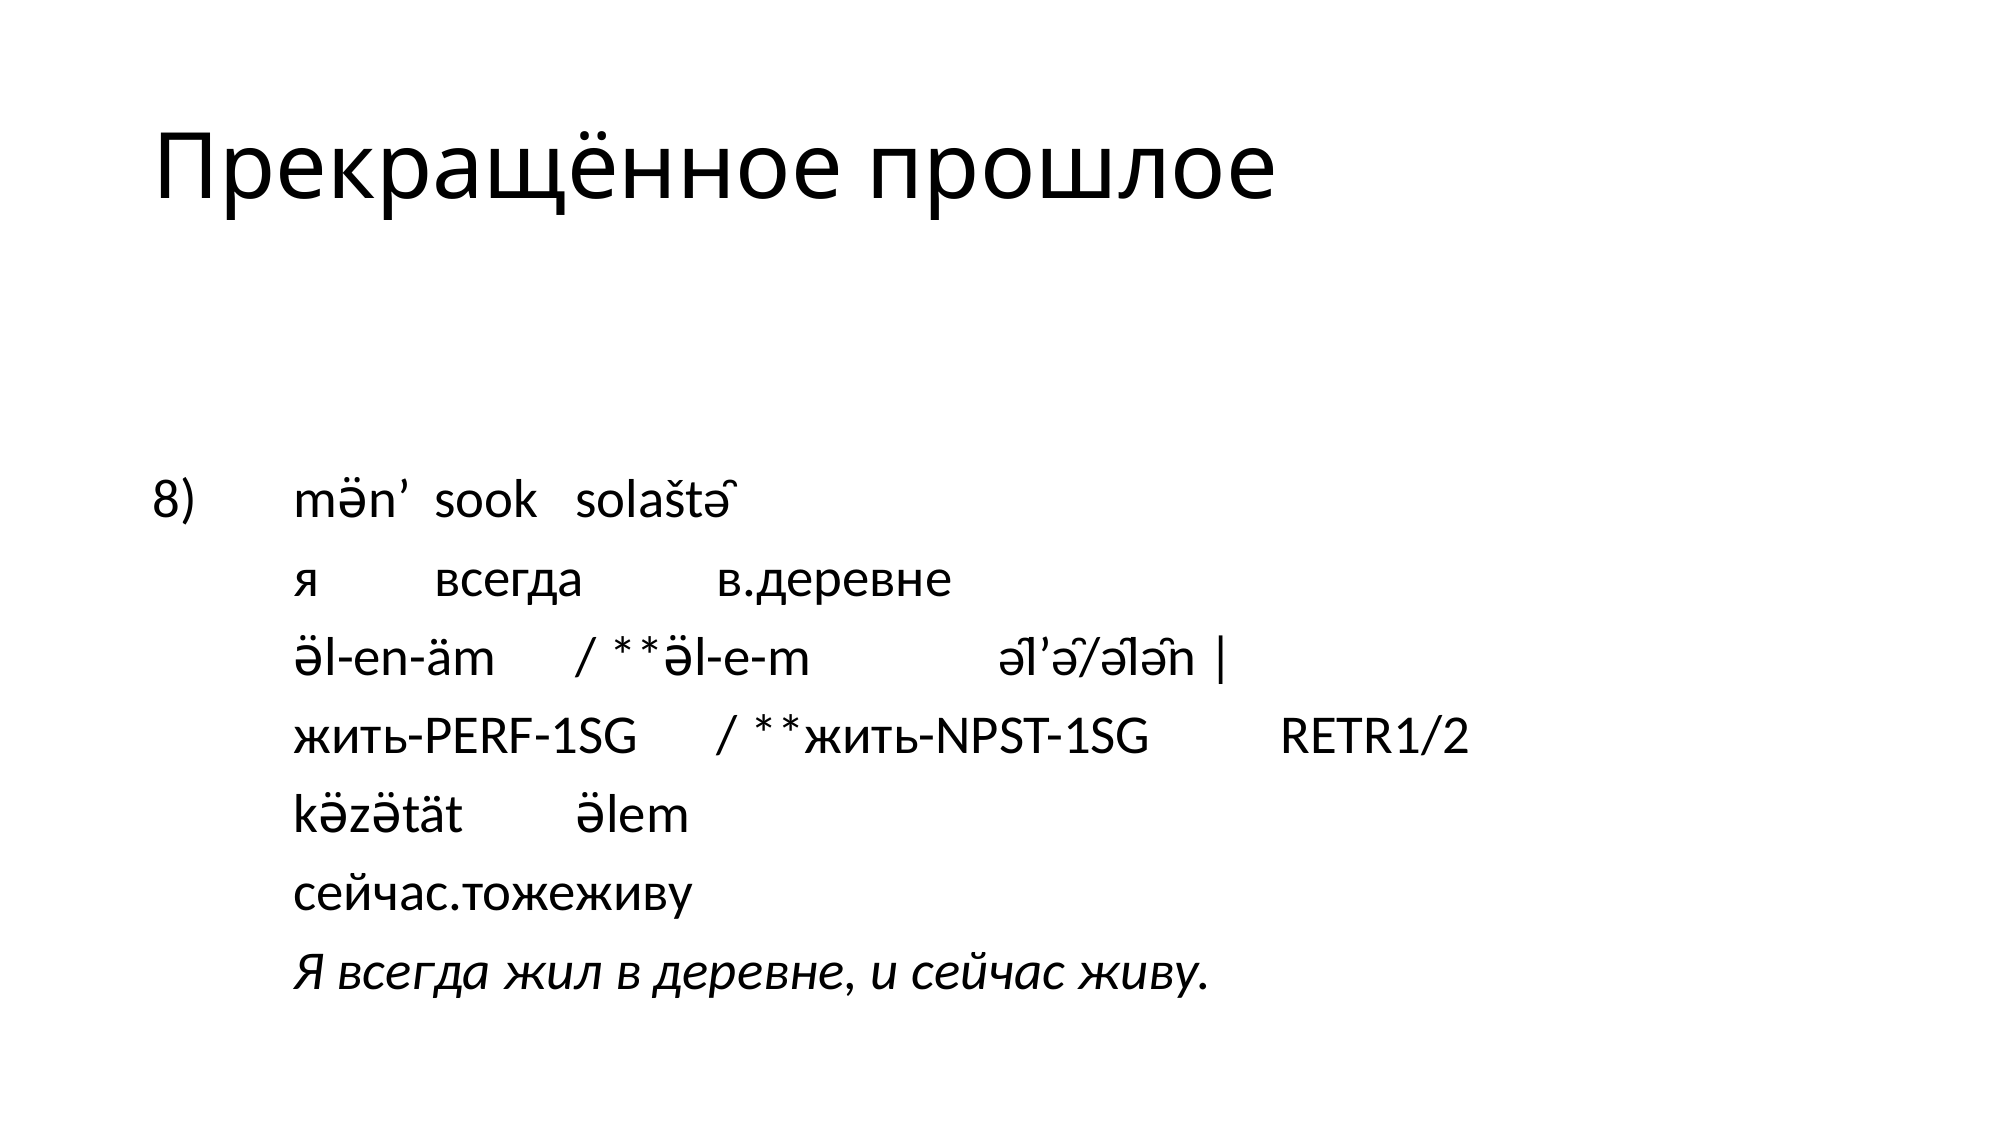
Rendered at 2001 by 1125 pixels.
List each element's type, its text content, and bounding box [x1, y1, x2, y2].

title Прекращённое прошлое [137, 59, 1863, 278]
list 8) mə̈n’ sook solaštə̑ я всегда в.деревне ə̈l-en-äm / **ə̈l-e-m ə̑l’ə̑/ə̑lə̑n | жить-PERF-1SG / **жить-NPST-1SG RETR1/2 kə̈zə̈tät ə̈lem сейчас.тоже живу Я всегда жил в деревне, и сейчас живу. [137, 299, 1863, 1014]
